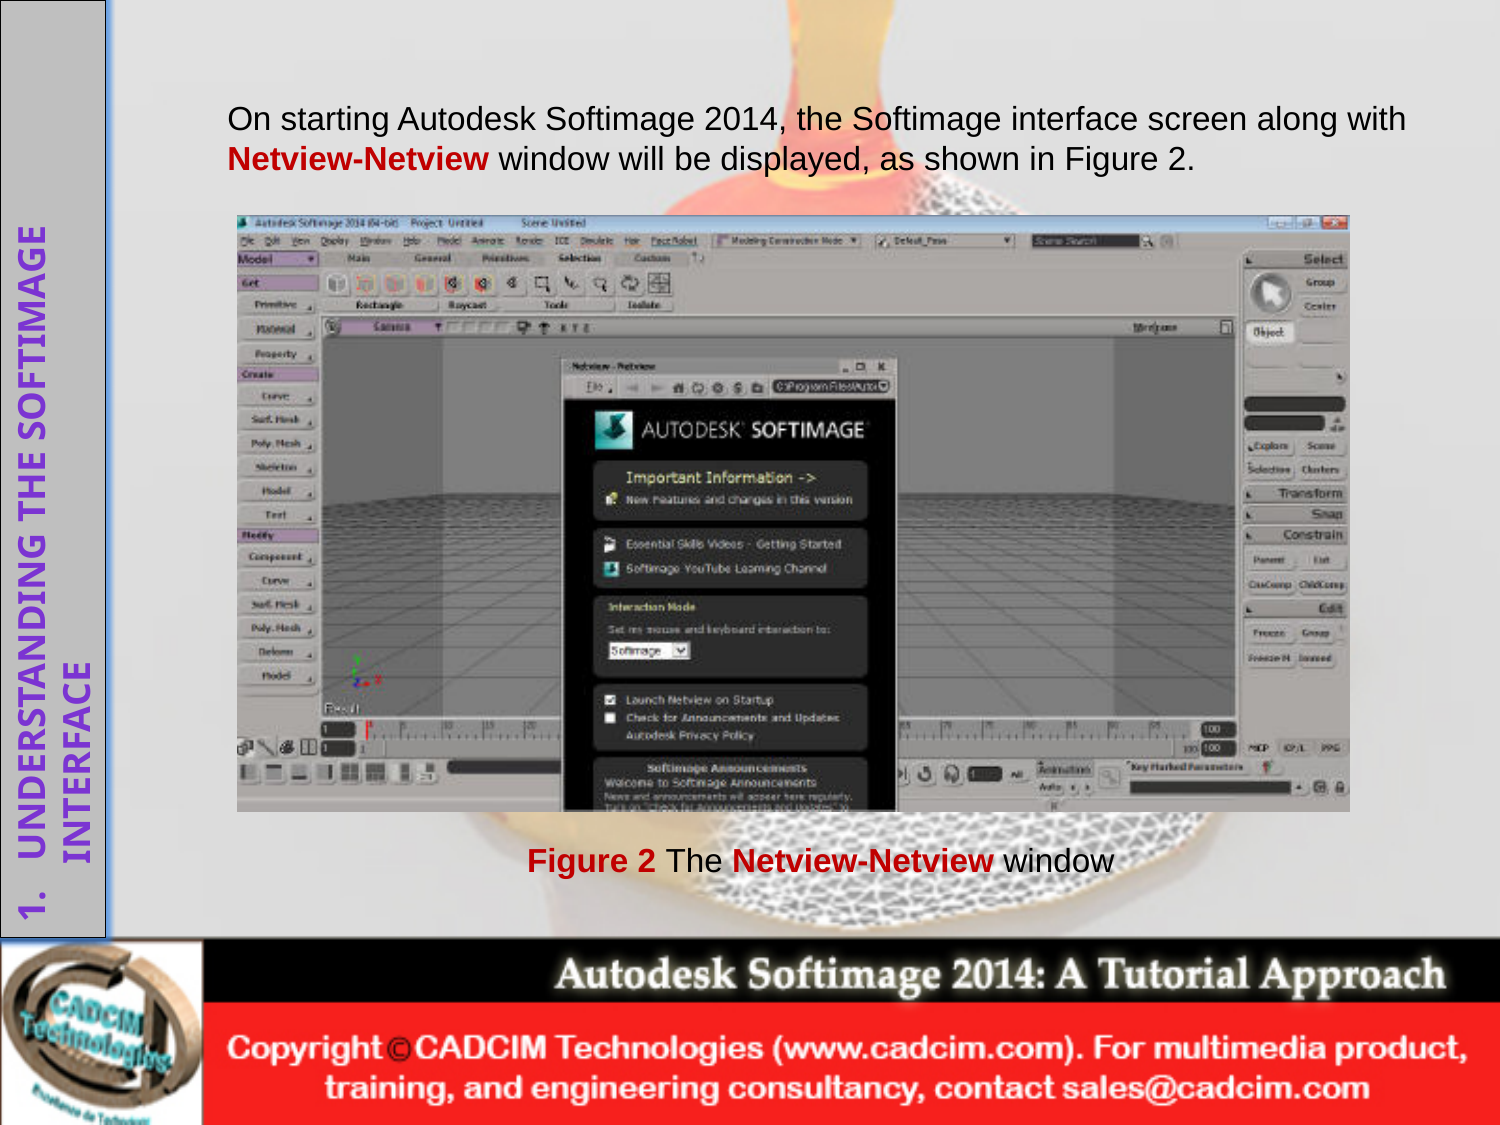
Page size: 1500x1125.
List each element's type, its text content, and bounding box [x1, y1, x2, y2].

text_box Figure 2 The Netview-Netview window [512, 831, 1200, 887]
text_box On starting Autodesk Softimage 2014, the Softimage interface screen along with Netview-Netview window will be displayed, as shown in Figure 2. [212, 89, 1450, 185]
picture [0, 0, 1500, 1125]
